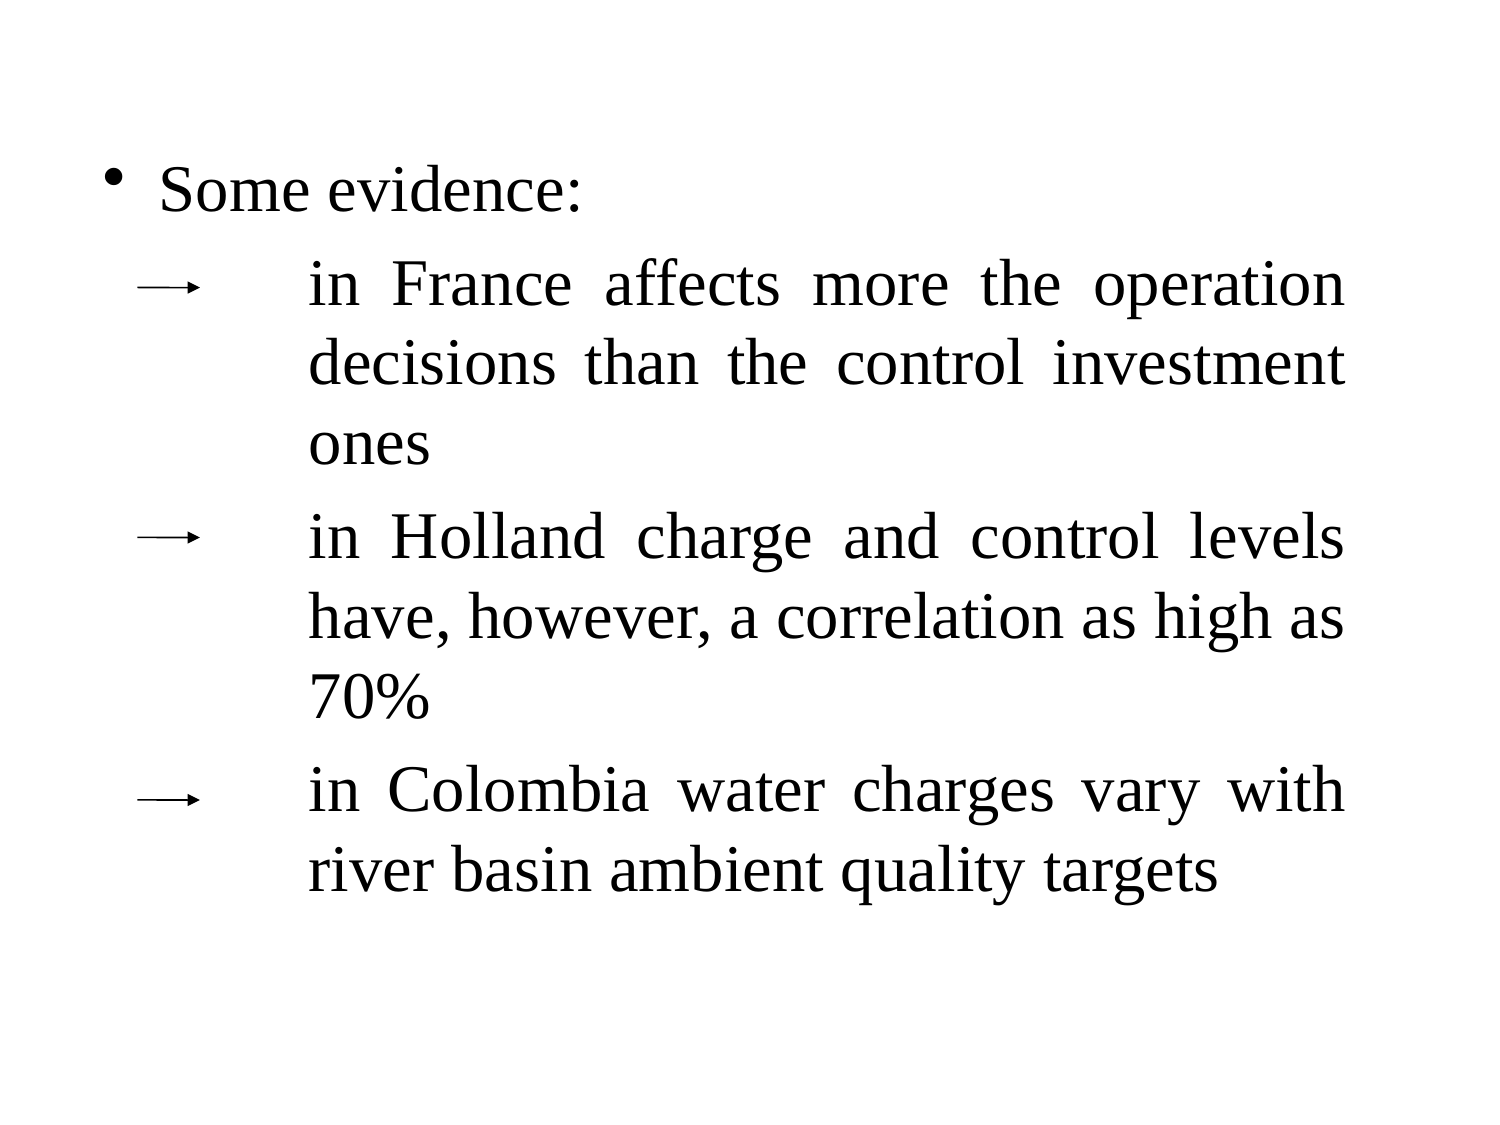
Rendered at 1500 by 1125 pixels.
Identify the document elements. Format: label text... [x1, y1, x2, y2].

text_box [137, 281, 200, 294]
list Some evidence: in France affects more the operation decisions than the control investment ones in Holland charge and control levels have, however, a correlation as high as 70% in Colombia water charges vary with river basin ambient quality targets [87, 137, 1363, 976]
text_box [137, 531, 200, 544]
text_box [137, 793, 200, 807]
